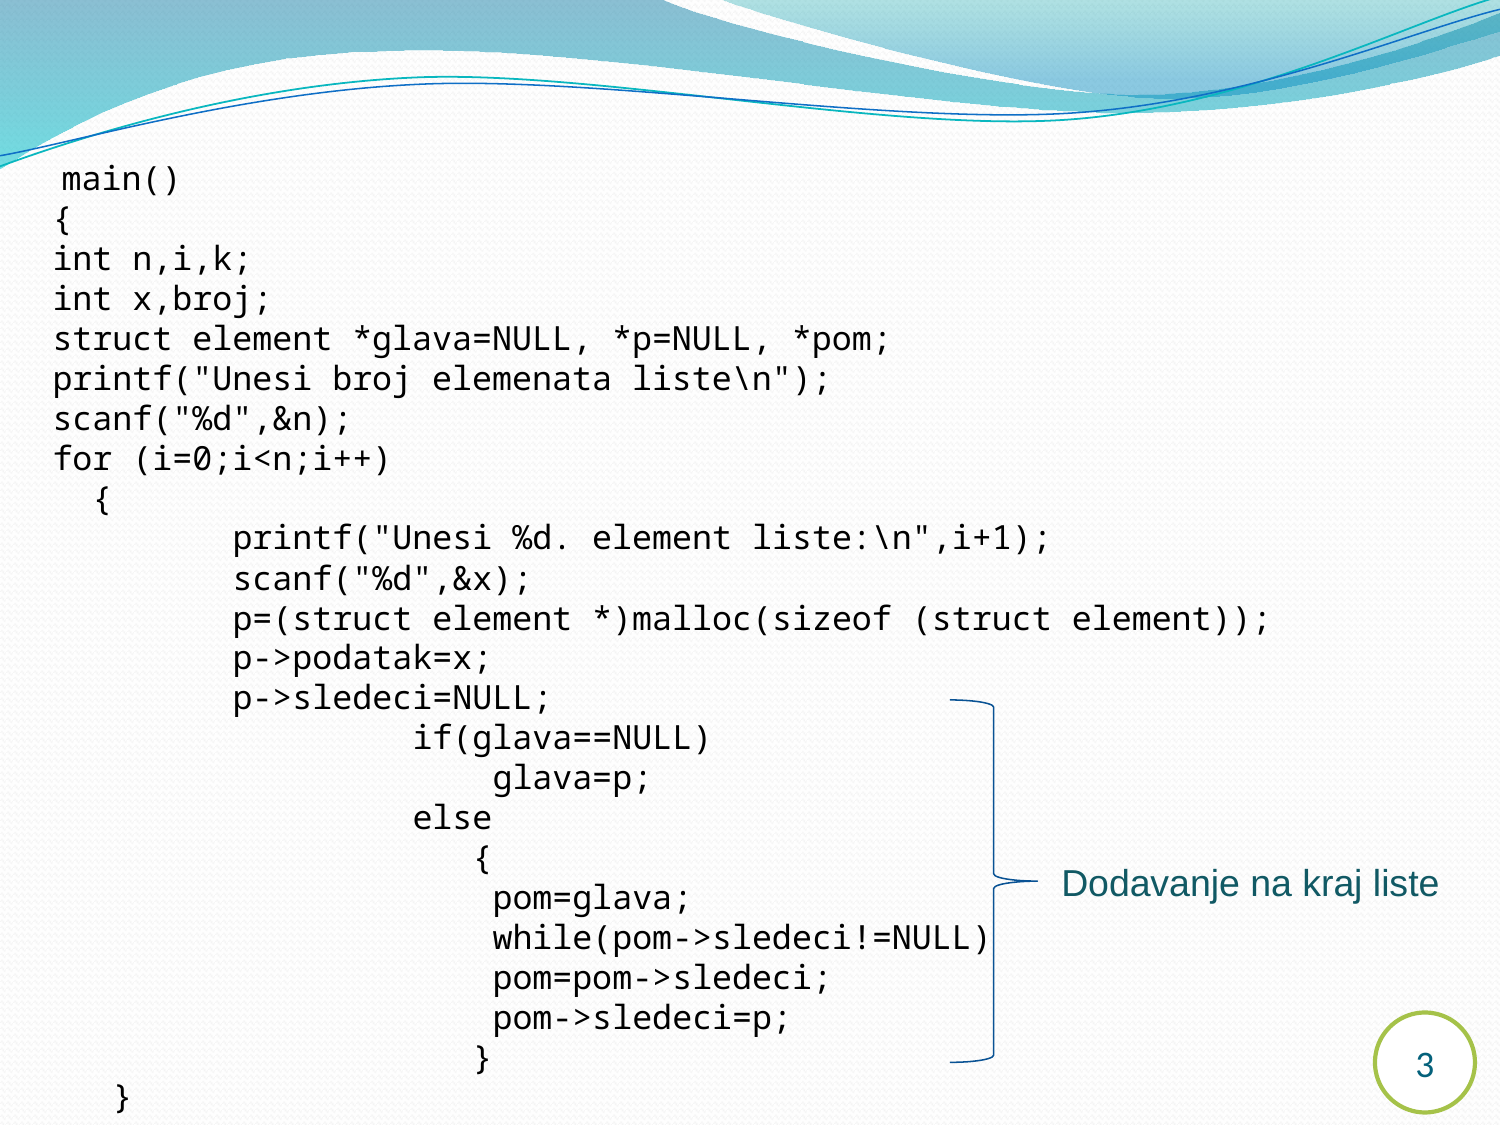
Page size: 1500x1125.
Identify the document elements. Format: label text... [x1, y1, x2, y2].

text_box main() { int n,i,k; int x,broj; struct element *glava=NULL, *p=NULL, *pom; printf("Unesi broj elemenata liste\n"); scanf("%d",&n); for (i=0;i<n;i++) { printf("Unesi %d. element liste:\n",i+1); scanf("%d",&x); p=(struct element *)malloc(sizeof (struct element)); p->podatak=x; p->sledeci=NULL; if(glava==NULL) glava=p; else { pom=glava; while(pom->sledeci!=NULL) pom=pom->sledeci; pom->sledeci=p; } } [37, 149, 1463, 1100]
text_box 3 [1372, 1010, 1478, 1115]
text_box [949, 699, 1039, 1064]
text_box Dodavanje na kraj liste [1046, 851, 1455, 912]
